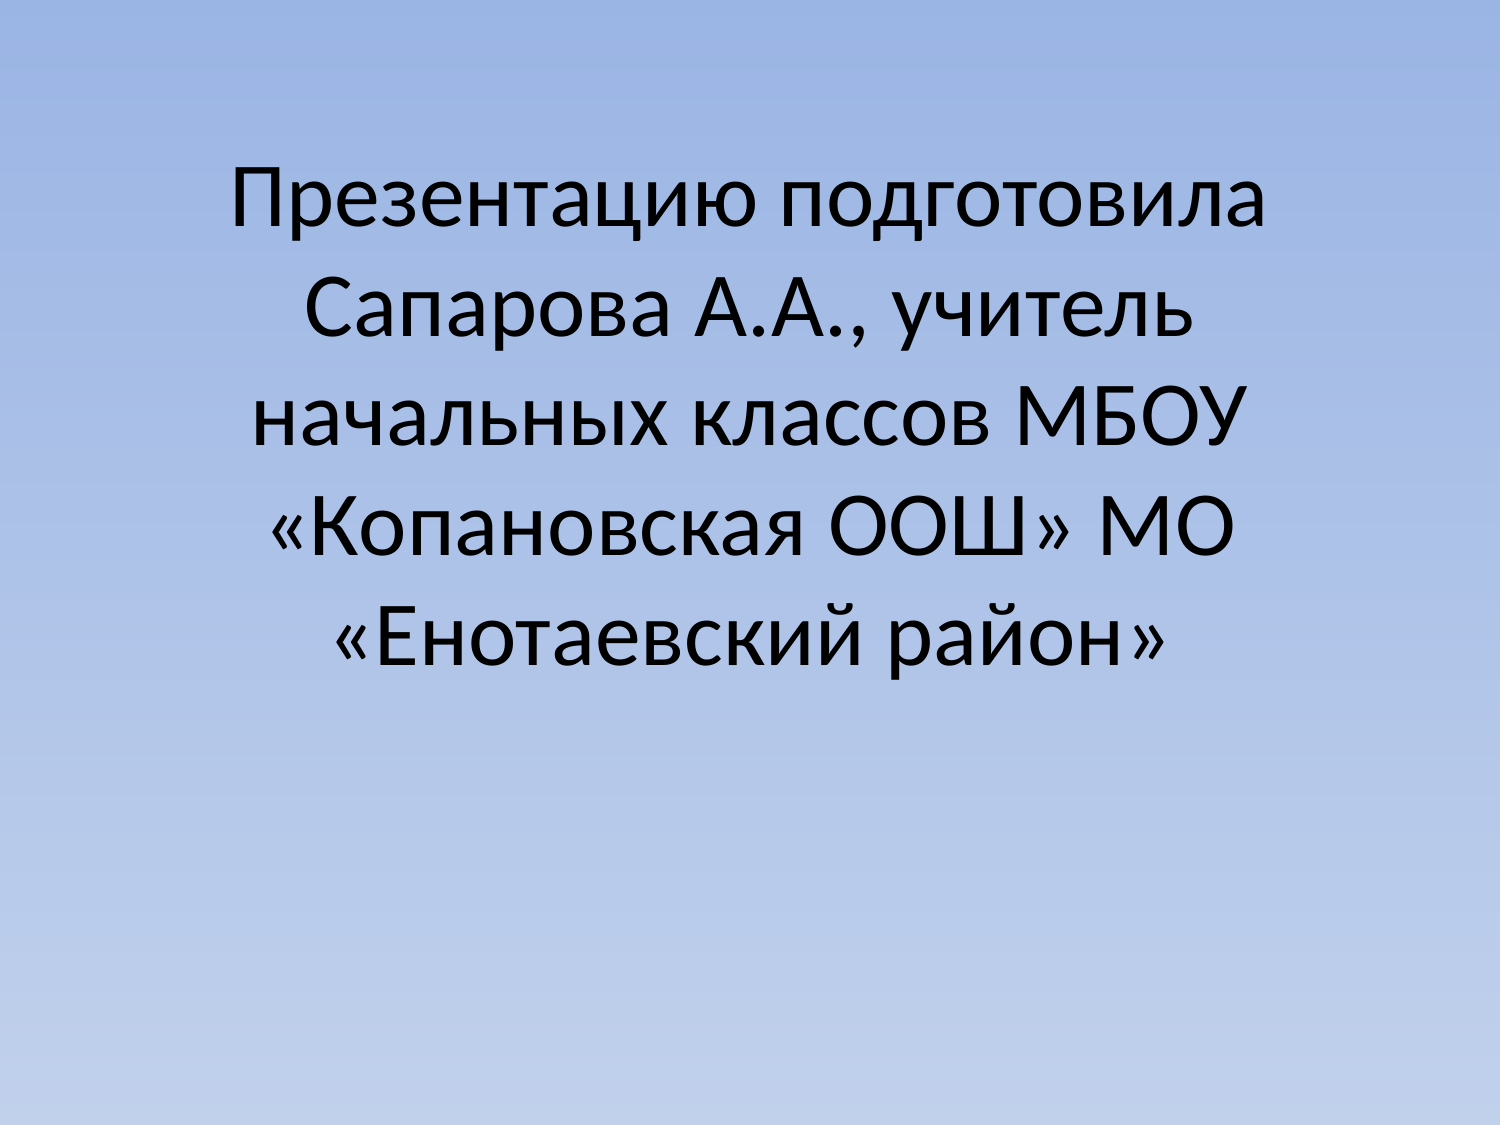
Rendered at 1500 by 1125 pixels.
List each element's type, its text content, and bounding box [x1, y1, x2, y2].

title Презентацию подготовила Сапарова А.А., учитель начальных классов МБОУ «Копановская ООШ» МО «Енотаевский район» [75, 45, 1425, 774]
